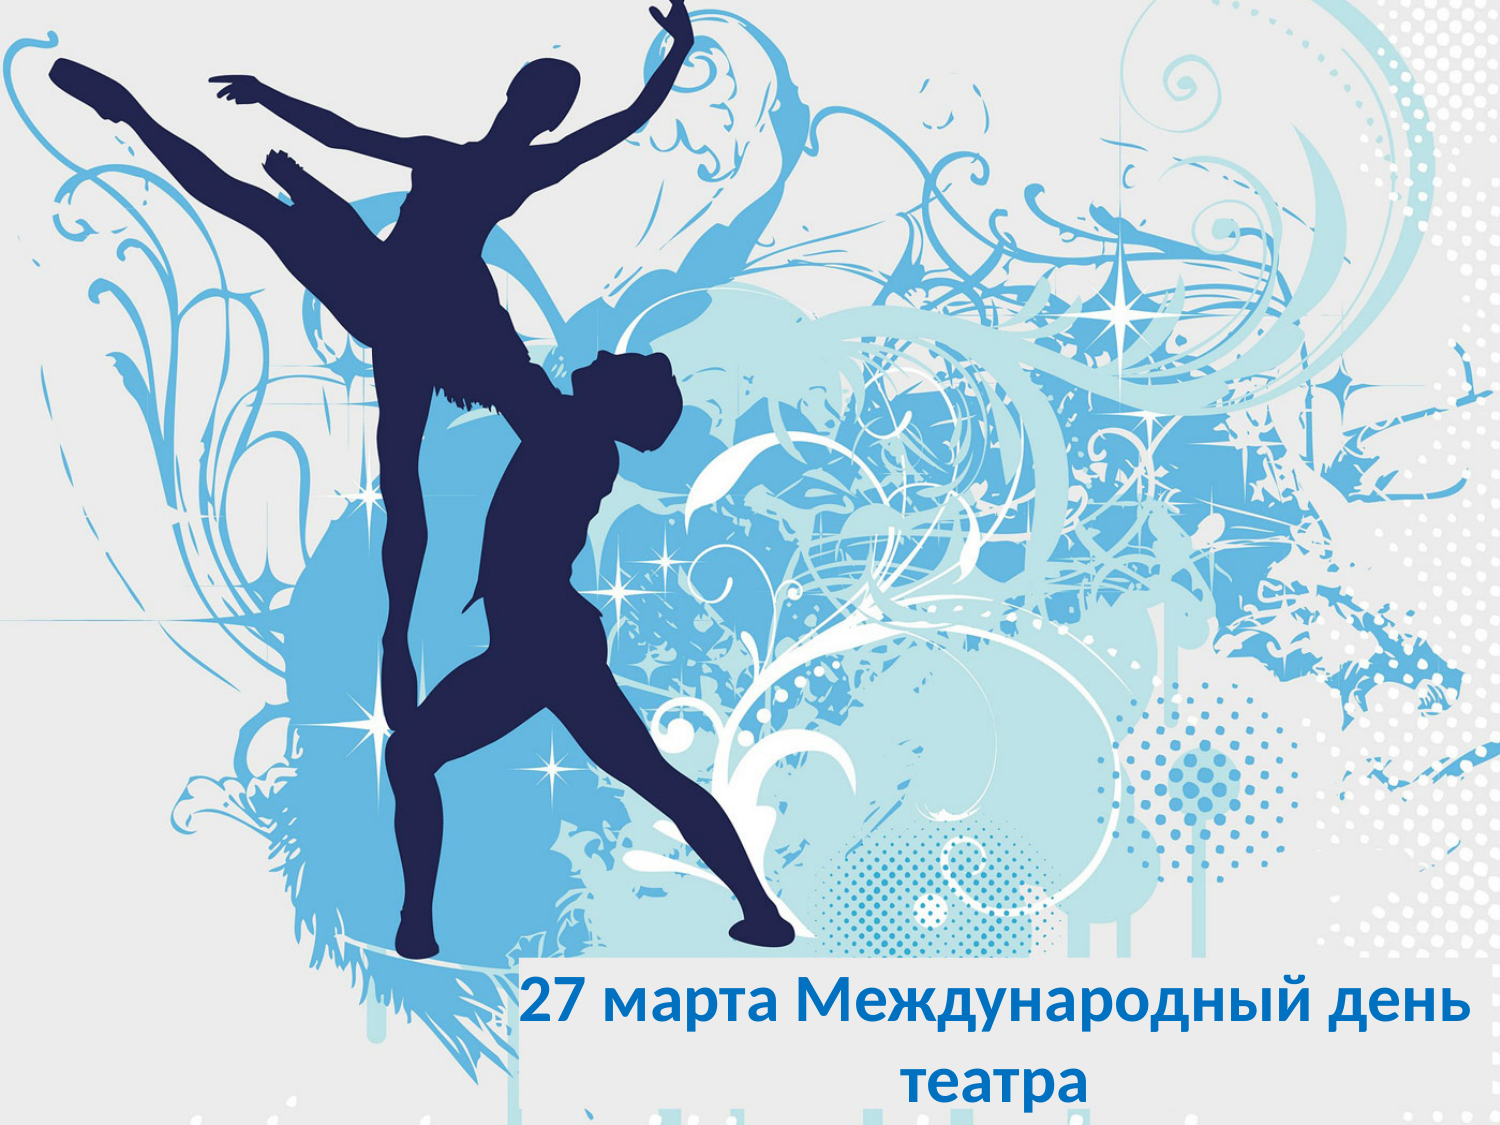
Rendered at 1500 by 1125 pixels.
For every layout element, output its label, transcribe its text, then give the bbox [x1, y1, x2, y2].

picture [0, 0, 1500, 1125]
title 27 марта Международный день театра [478, 944, 1500, 1125]
